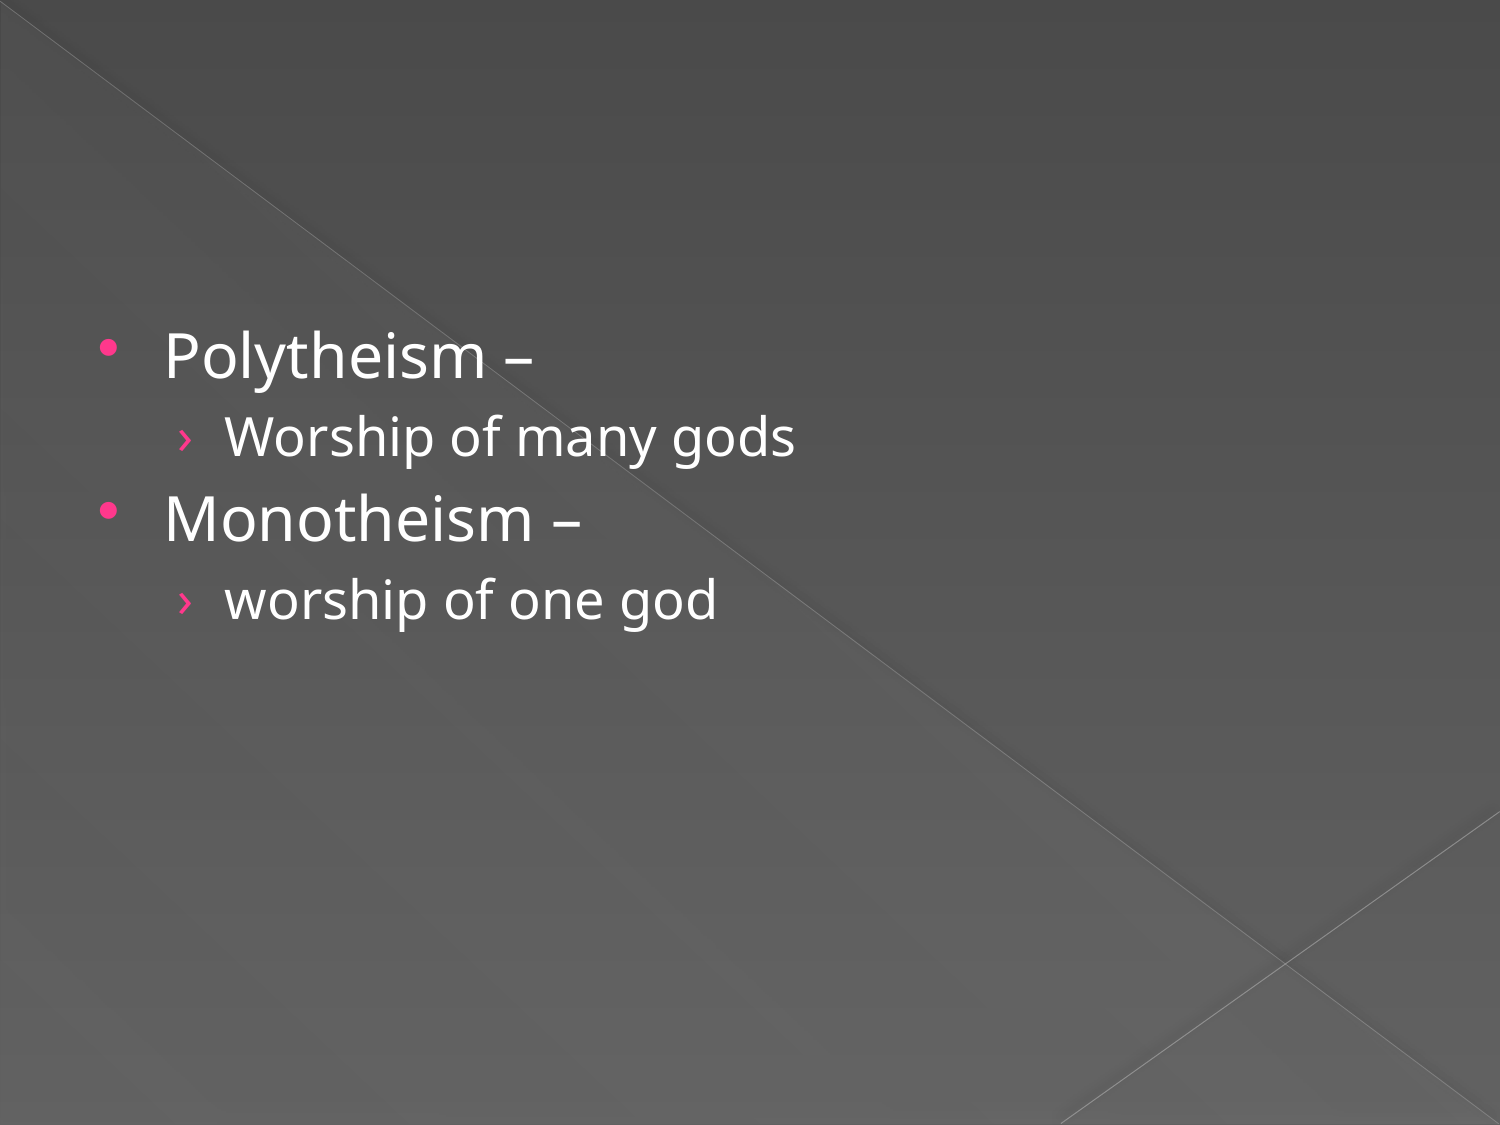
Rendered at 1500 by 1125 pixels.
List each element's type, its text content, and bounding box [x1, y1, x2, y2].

list Polytheism – Worship of many gods Monotheism – worship of one god [75, 308, 1425, 1059]
